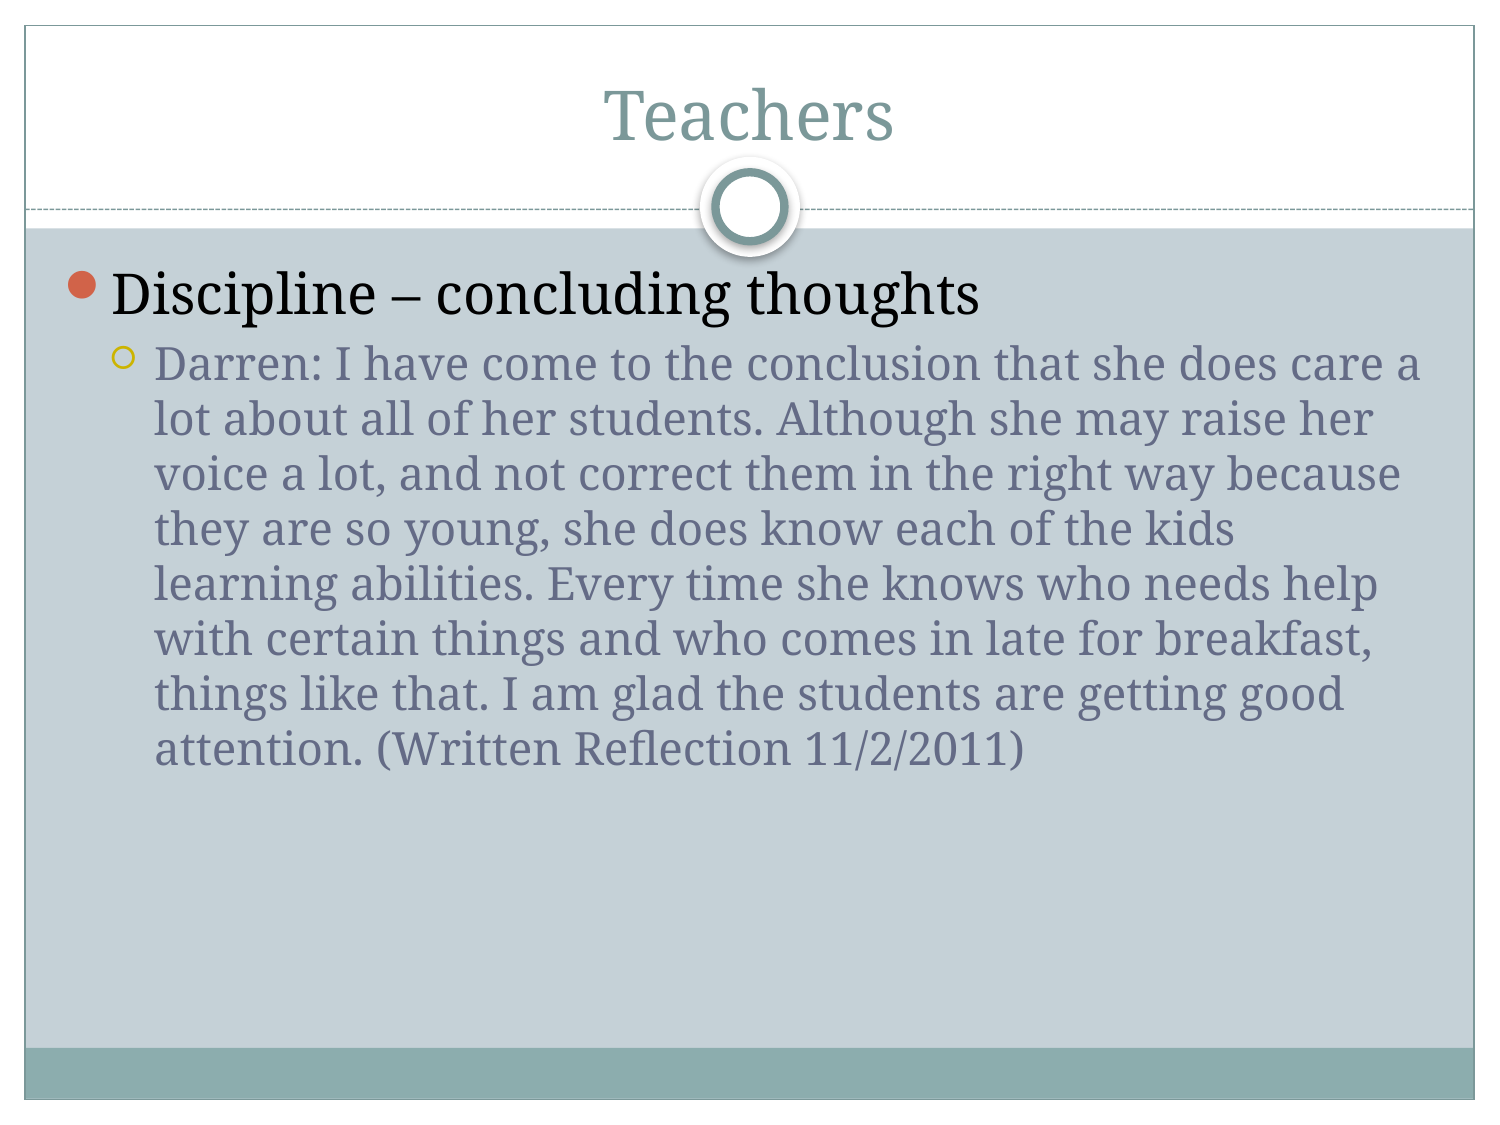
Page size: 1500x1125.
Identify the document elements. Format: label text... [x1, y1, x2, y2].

title Teachers [49, 37, 1450, 162]
list Discipline – concluding thoughts Darren: I have come to the conclusion that she does care a lot about all of her students. Although she may raise her voice a lot, and not correct them in the right way because they are so young, she does know each of the kids learning abilities. Every time she knows who needs help with certain things and who comes in late for breakfast, things like that. I am glad the students are getting good attention. (Written Reflection 11/2/2011) [49, 250, 1445, 1001]
